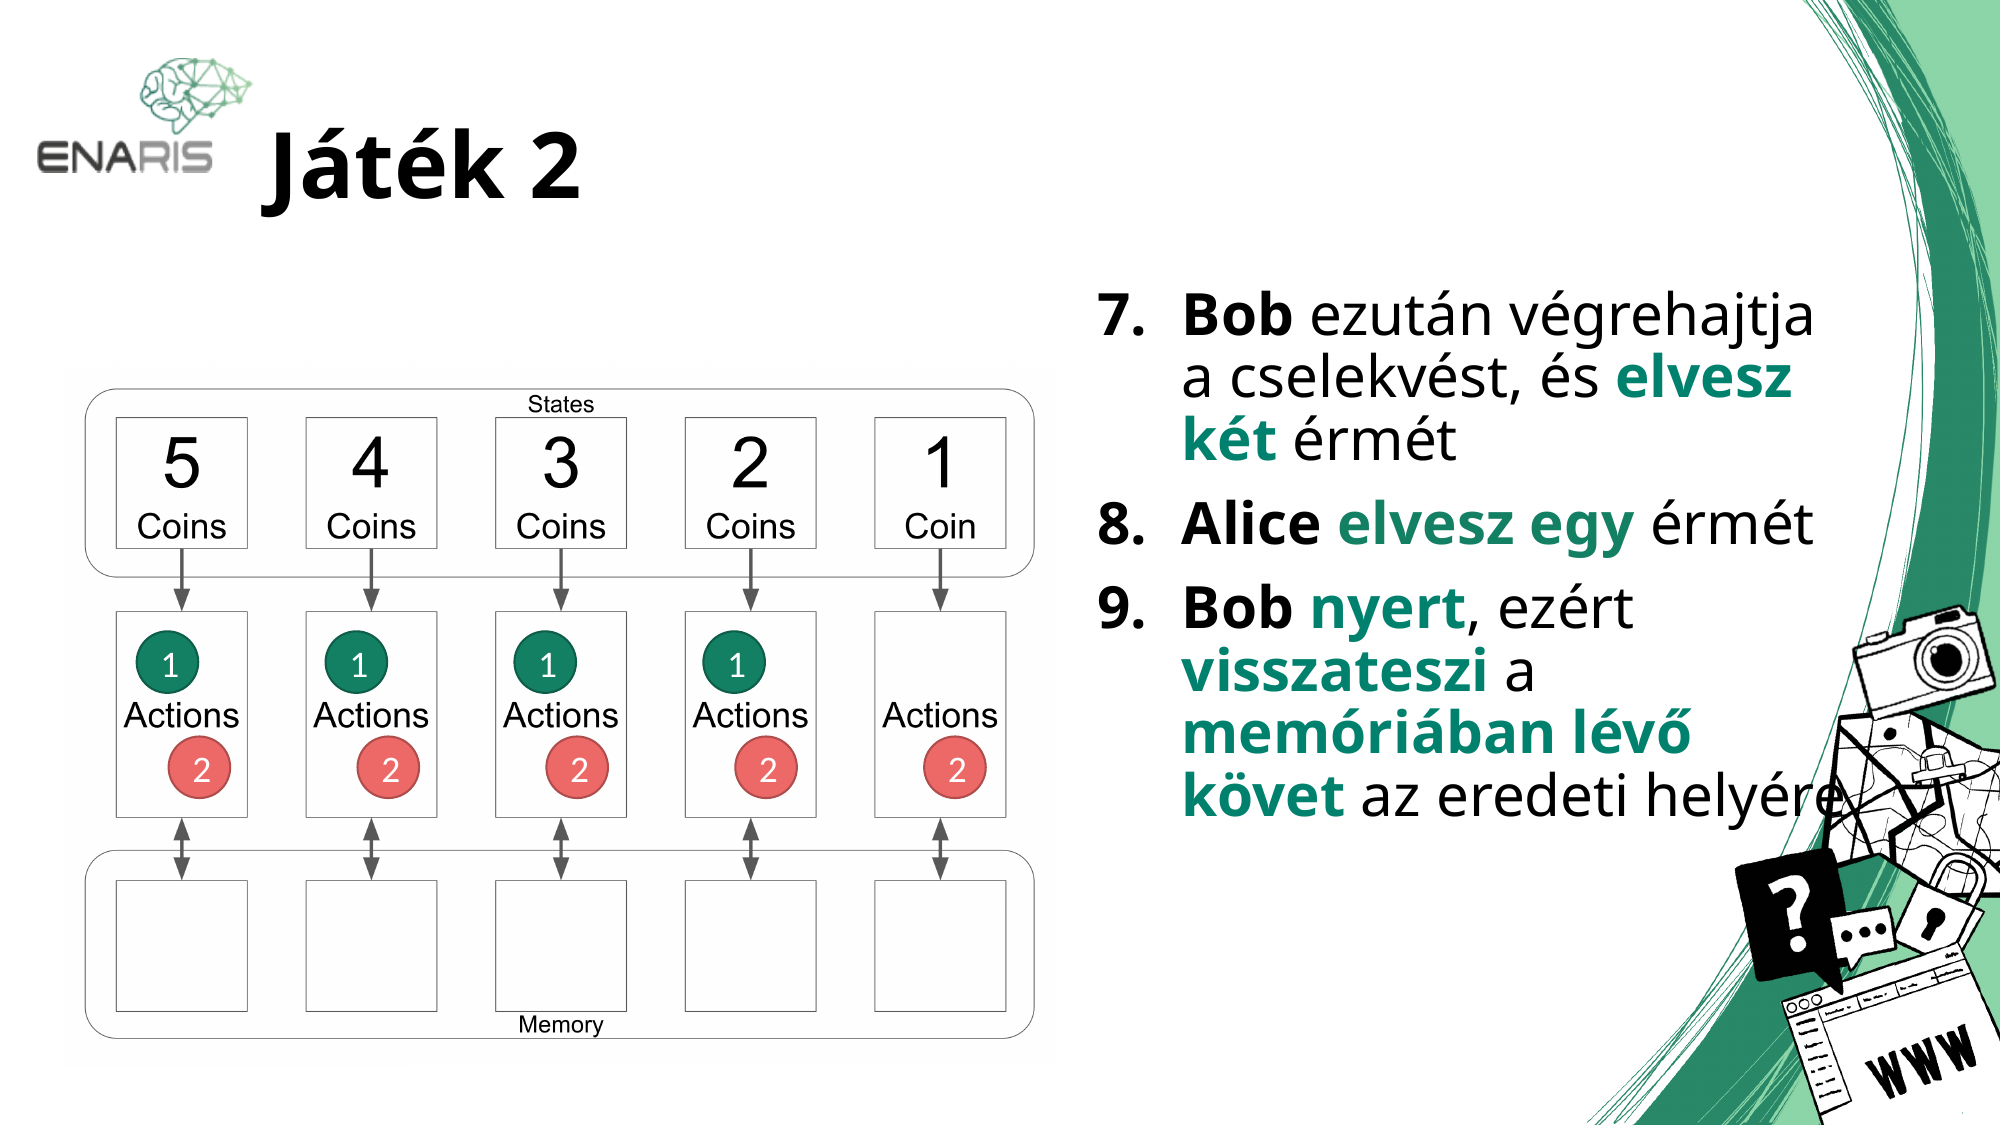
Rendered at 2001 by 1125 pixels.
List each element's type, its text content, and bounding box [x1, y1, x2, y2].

text_box Bob ezután végrehajtja a cselekvést, és elvesz két érmét Alice elvesz egy érmét Bob nyert, ezért visszateszi a memóriában lévő követ az eredeti helyére [1082, 277, 1869, 1116]
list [63, 361, 1059, 1066]
picture [408, 0, 2000, 1125]
picture [37, 58, 254, 173]
title Játék 2 [253, 59, 1863, 278]
